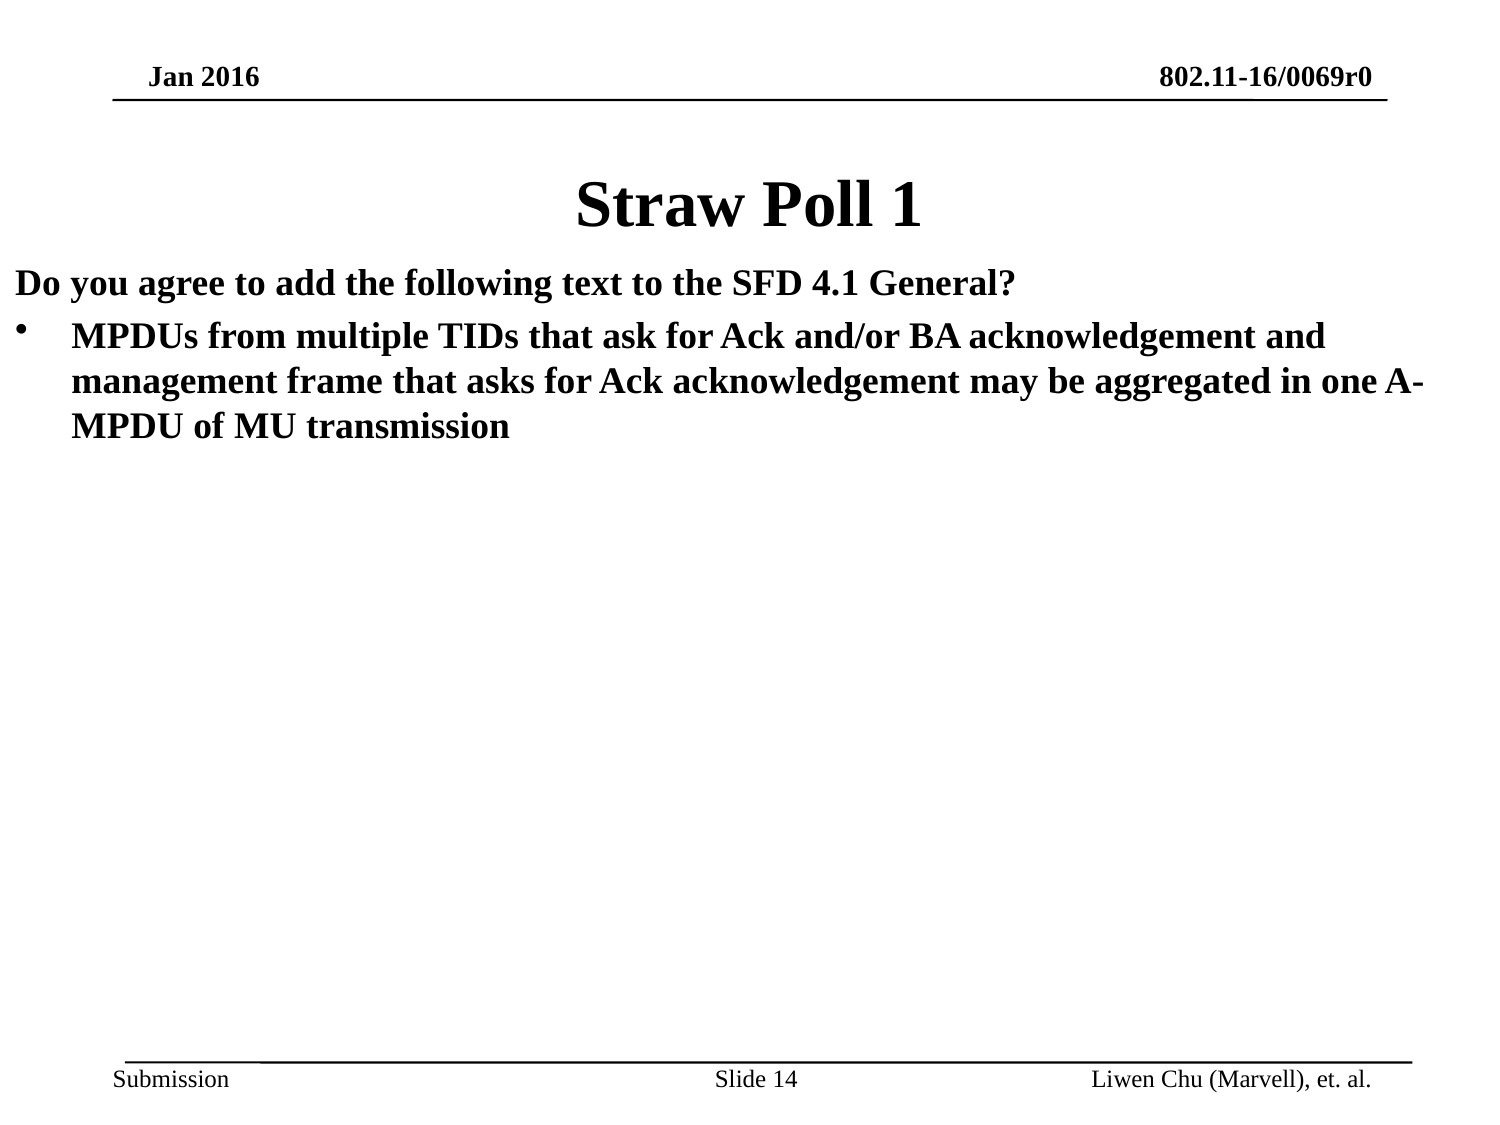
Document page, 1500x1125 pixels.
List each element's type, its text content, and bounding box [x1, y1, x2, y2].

title Straw Poll 1 [112, 112, 1388, 250]
list Do you agree to add the following text to the SFD 4.1 General? MPDUs from multiple TIDs that ask for Ack and/or BA acknowledgement and management frame that asks for Ack acknowledgement may be aggregated in one A-MPDU of MU transmission [0, 250, 1500, 1026]
footer Liwen Chu (Marvell), et. al. [1087, 1061, 1373, 1093]
slide_number Slide 14 [712, 1061, 800, 1093]
